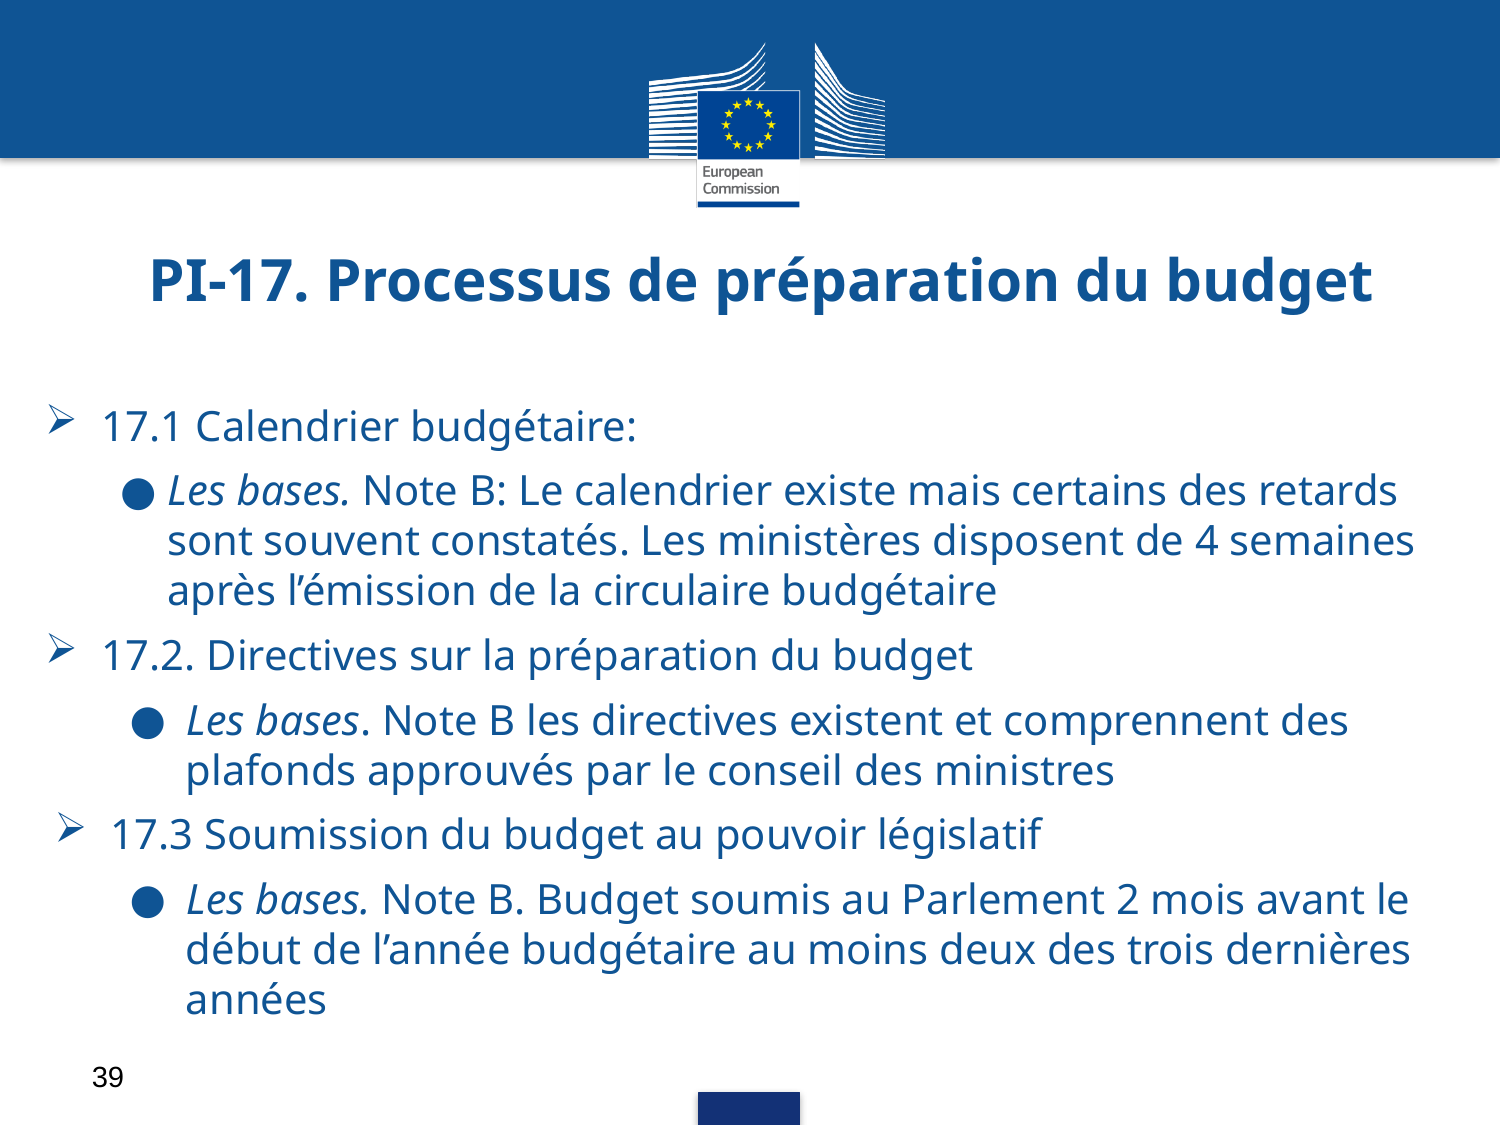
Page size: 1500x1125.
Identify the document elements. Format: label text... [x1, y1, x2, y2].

picture [649, 42, 885, 184]
title PI-17. Processus de préparation du budget [0, 184, 1483, 373]
slide_number 39 [76, 1022, 553, 1102]
list 17.1 Calendrier budgétaire: Les bases. Note B: Le calendrier existe mais certains des retards sont souvent constatés. Les ministères disposent de 4 semaines après l’émission de la circulaire budgétaire 17.2. Directives sur la préparation du budget Les bases. Note B les directives existent et comprennent des plafonds approuvés par le conseil des ministres 17.3 Soumission du budget au pouvoir législatif Les bases. Note B. Budget soumis au Parlement 2 mois avant le début de l’année budgétaire au moins deux des trois dernières années [29, 326, 1484, 918]
